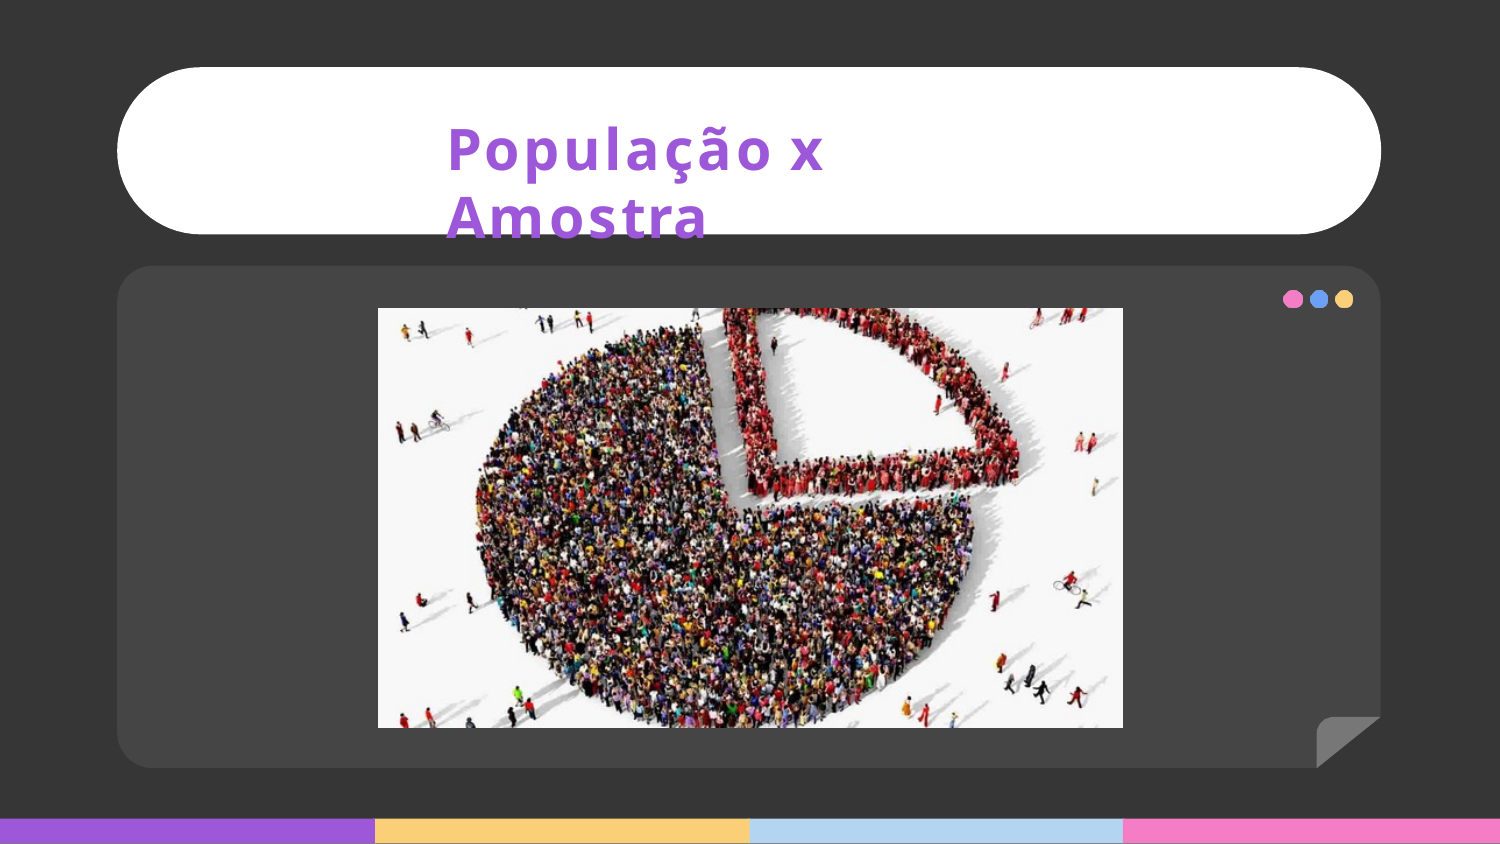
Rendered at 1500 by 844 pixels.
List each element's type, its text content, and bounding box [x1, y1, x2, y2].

title População x Amostra [444, 110, 1055, 254]
picture [1310, 290, 1328, 308]
picture [1335, 290, 1353, 308]
picture [1283, 290, 1303, 308]
picture [378, 308, 1123, 728]
